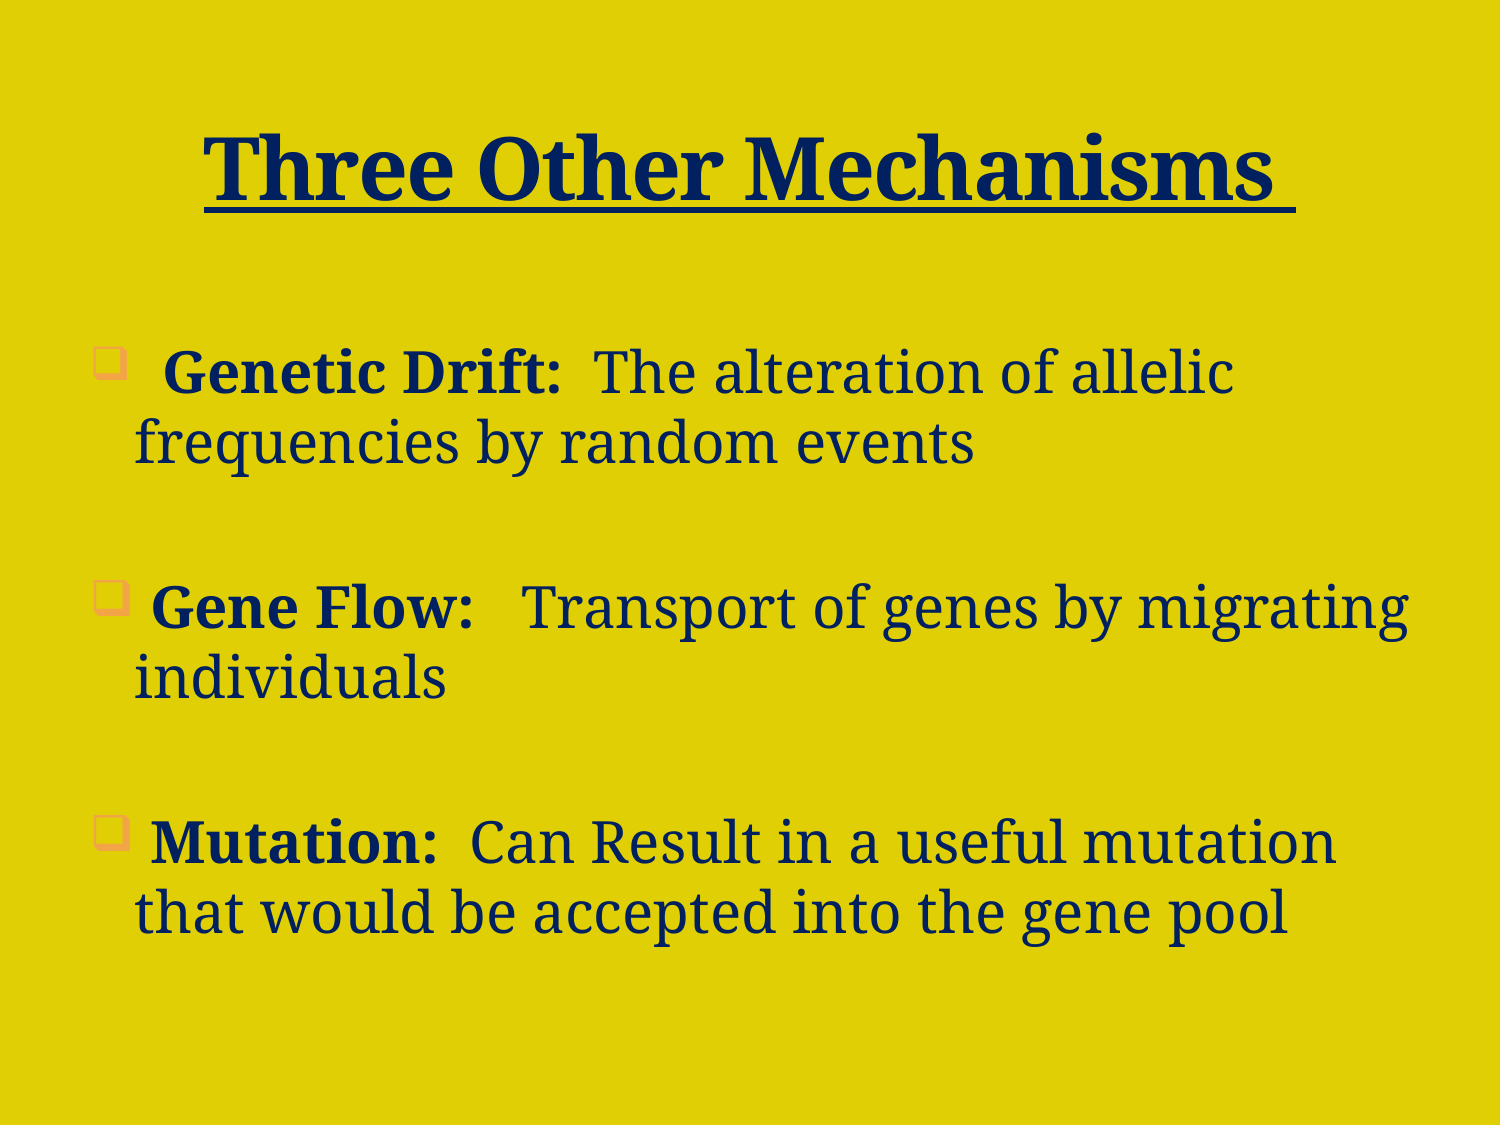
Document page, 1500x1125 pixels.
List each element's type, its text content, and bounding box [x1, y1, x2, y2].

title Three Other Mechanisms [74, 24, 1425, 225]
list Genetic Drift: The alteration of allelic frequencies by random events Gene Flow: Transport of genes by migrating individuals Mutation: Can Result in a useful mutation that would be accepted into the gene pool [75, 249, 1425, 1000]
